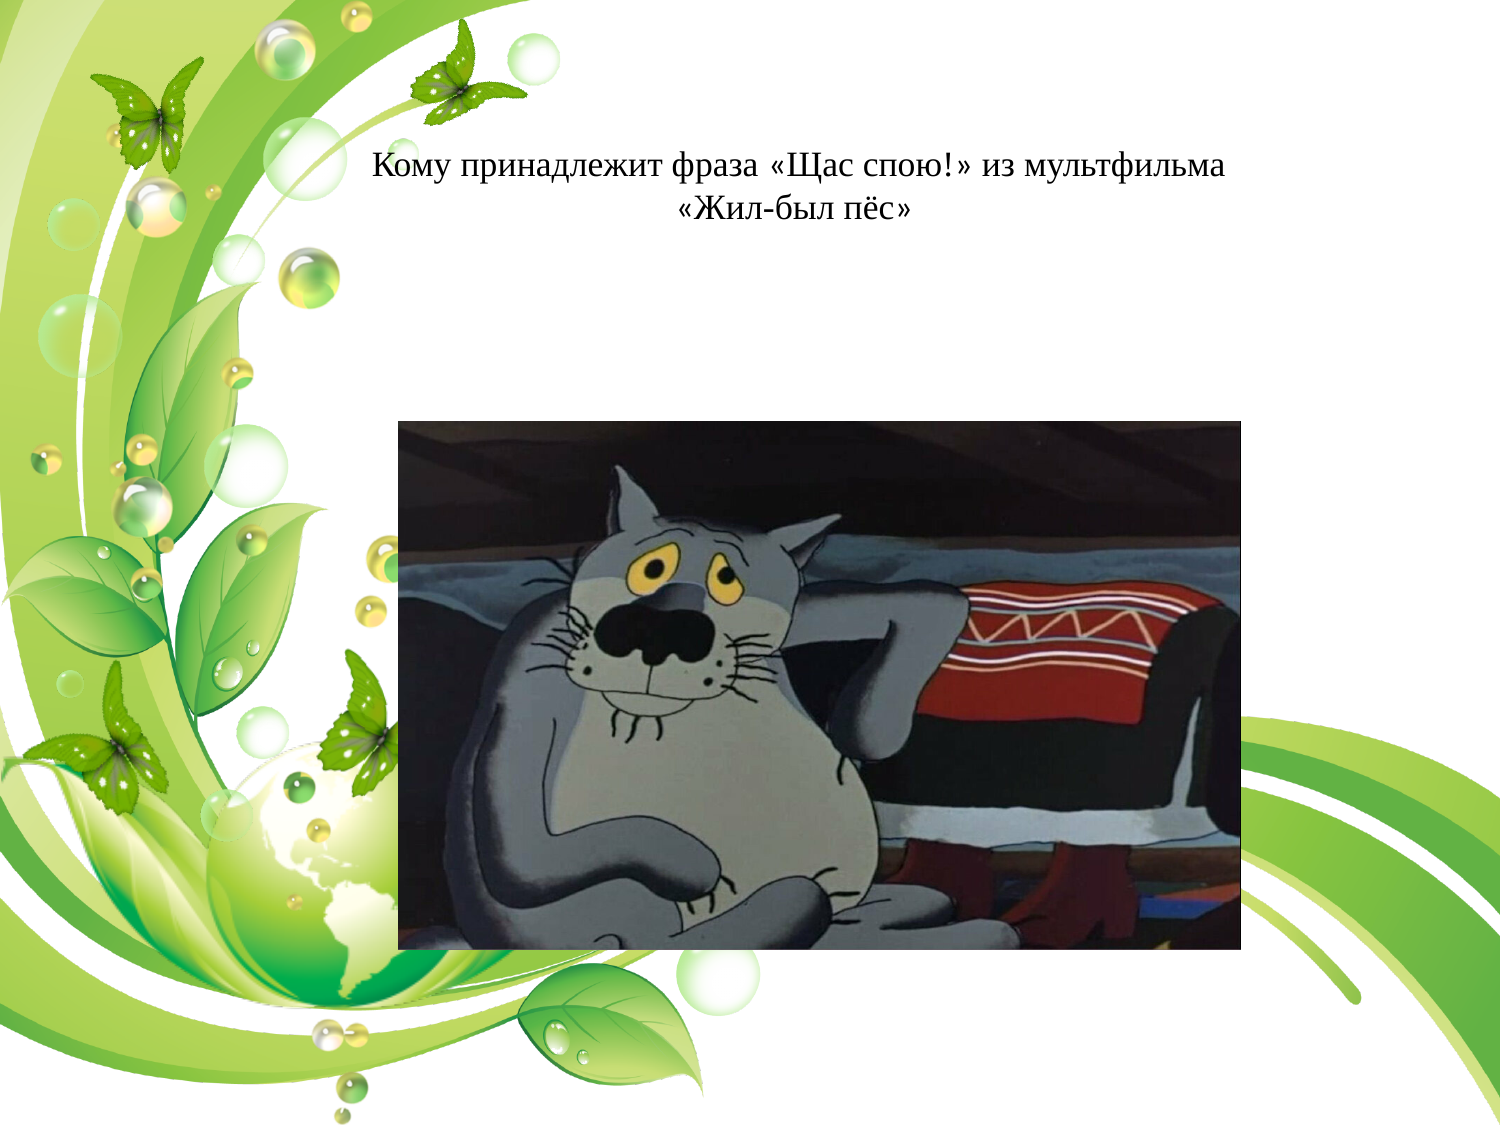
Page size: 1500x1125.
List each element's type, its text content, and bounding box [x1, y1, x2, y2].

picture [0, 0, 1500, 1125]
title Кому принадлежит фраза «Щас спою!» из мультфильма «Жил-был пёс» [152, 46, 1428, 288]
